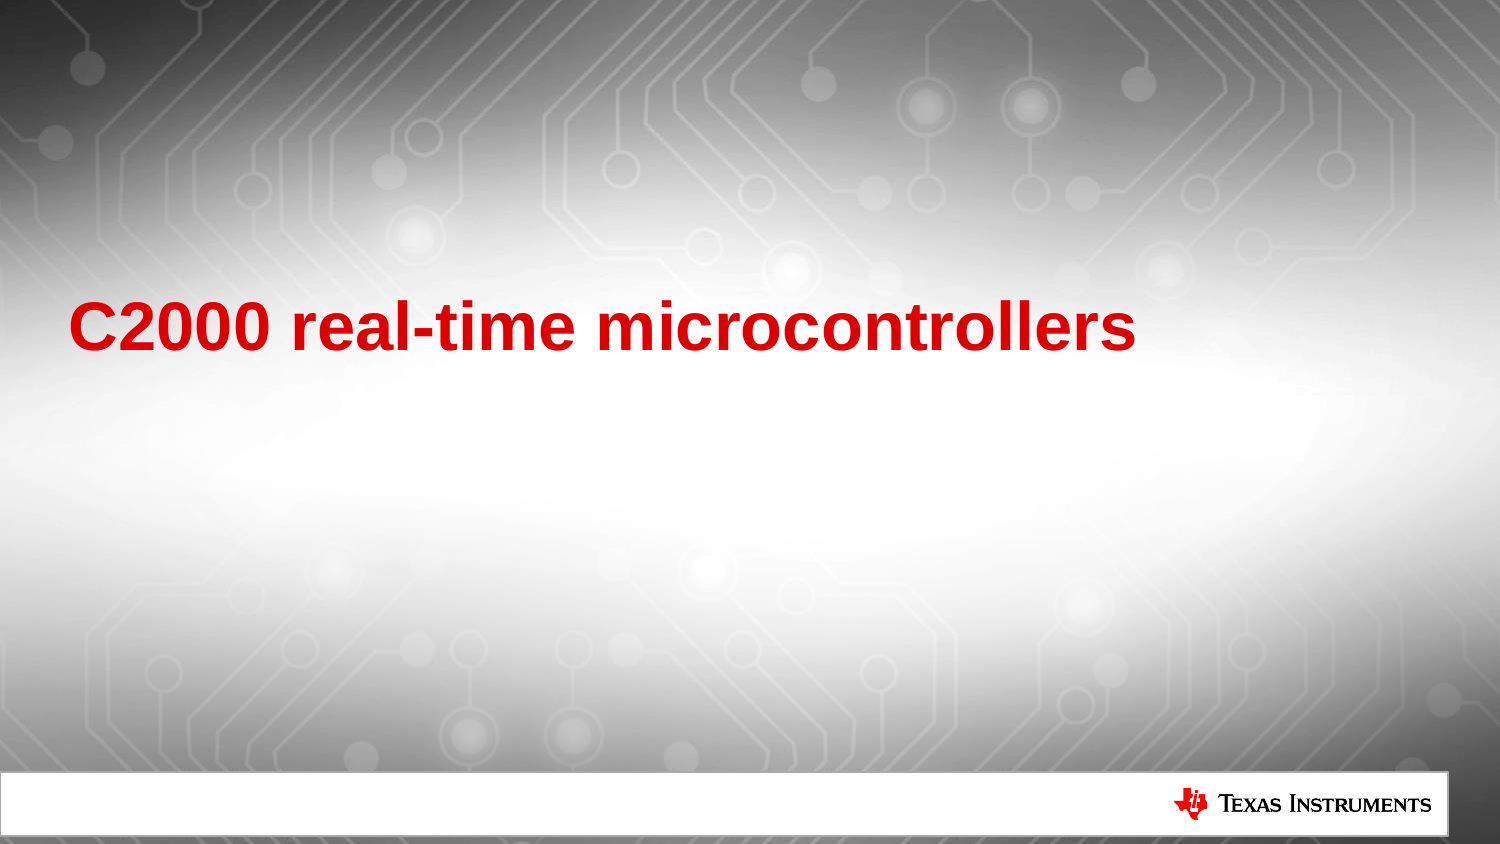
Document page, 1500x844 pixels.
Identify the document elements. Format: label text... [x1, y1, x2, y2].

picture [0, 0, 1500, 844]
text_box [0, 771, 1449, 837]
title C2000 real-time microcontrollers [56, 238, 1444, 421]
